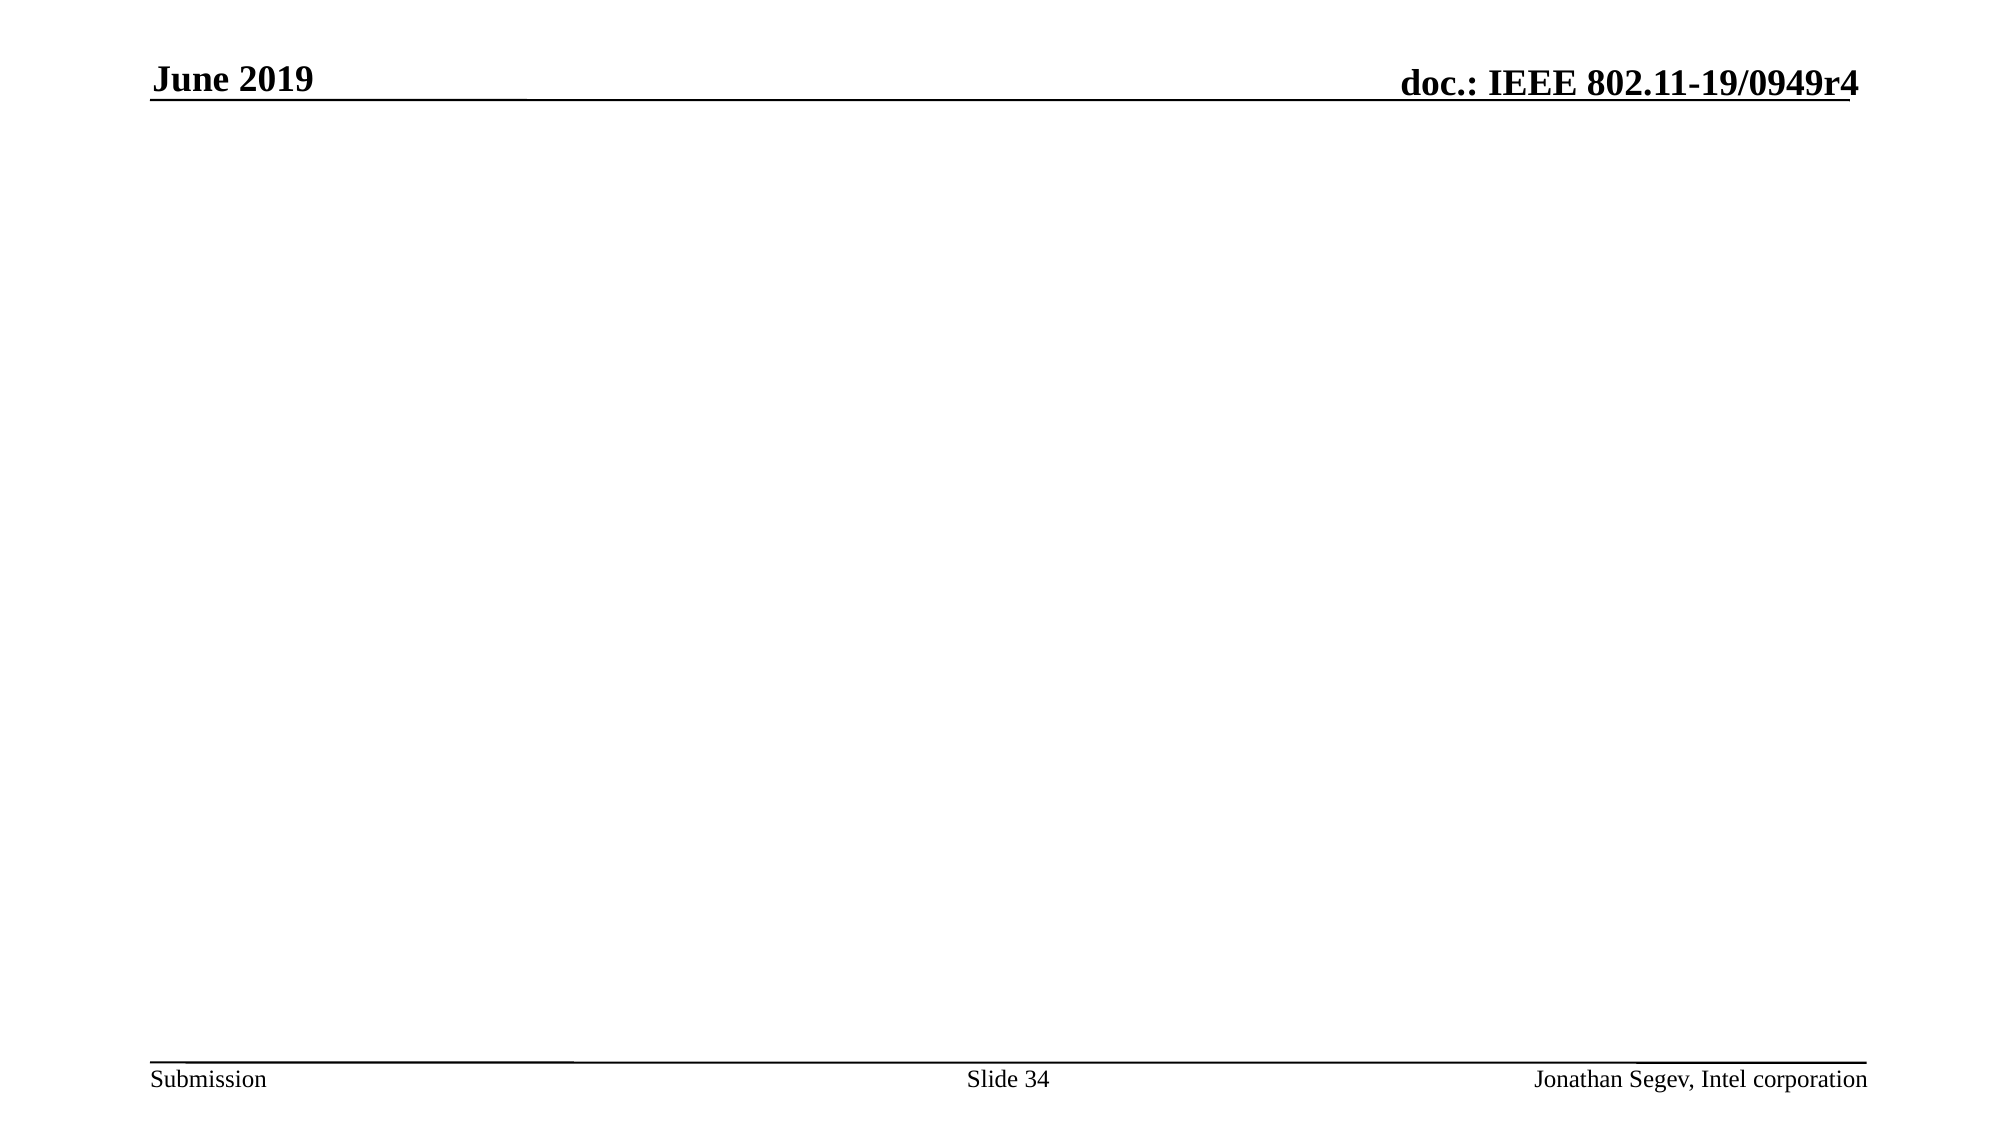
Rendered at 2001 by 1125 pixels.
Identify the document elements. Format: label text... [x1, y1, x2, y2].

slide_number Slide 34 [950, 1061, 1067, 1123]
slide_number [152, 54, 563, 100]
footer Jonathan Segev, Intel corporation [1171, 1061, 1869, 1093]
